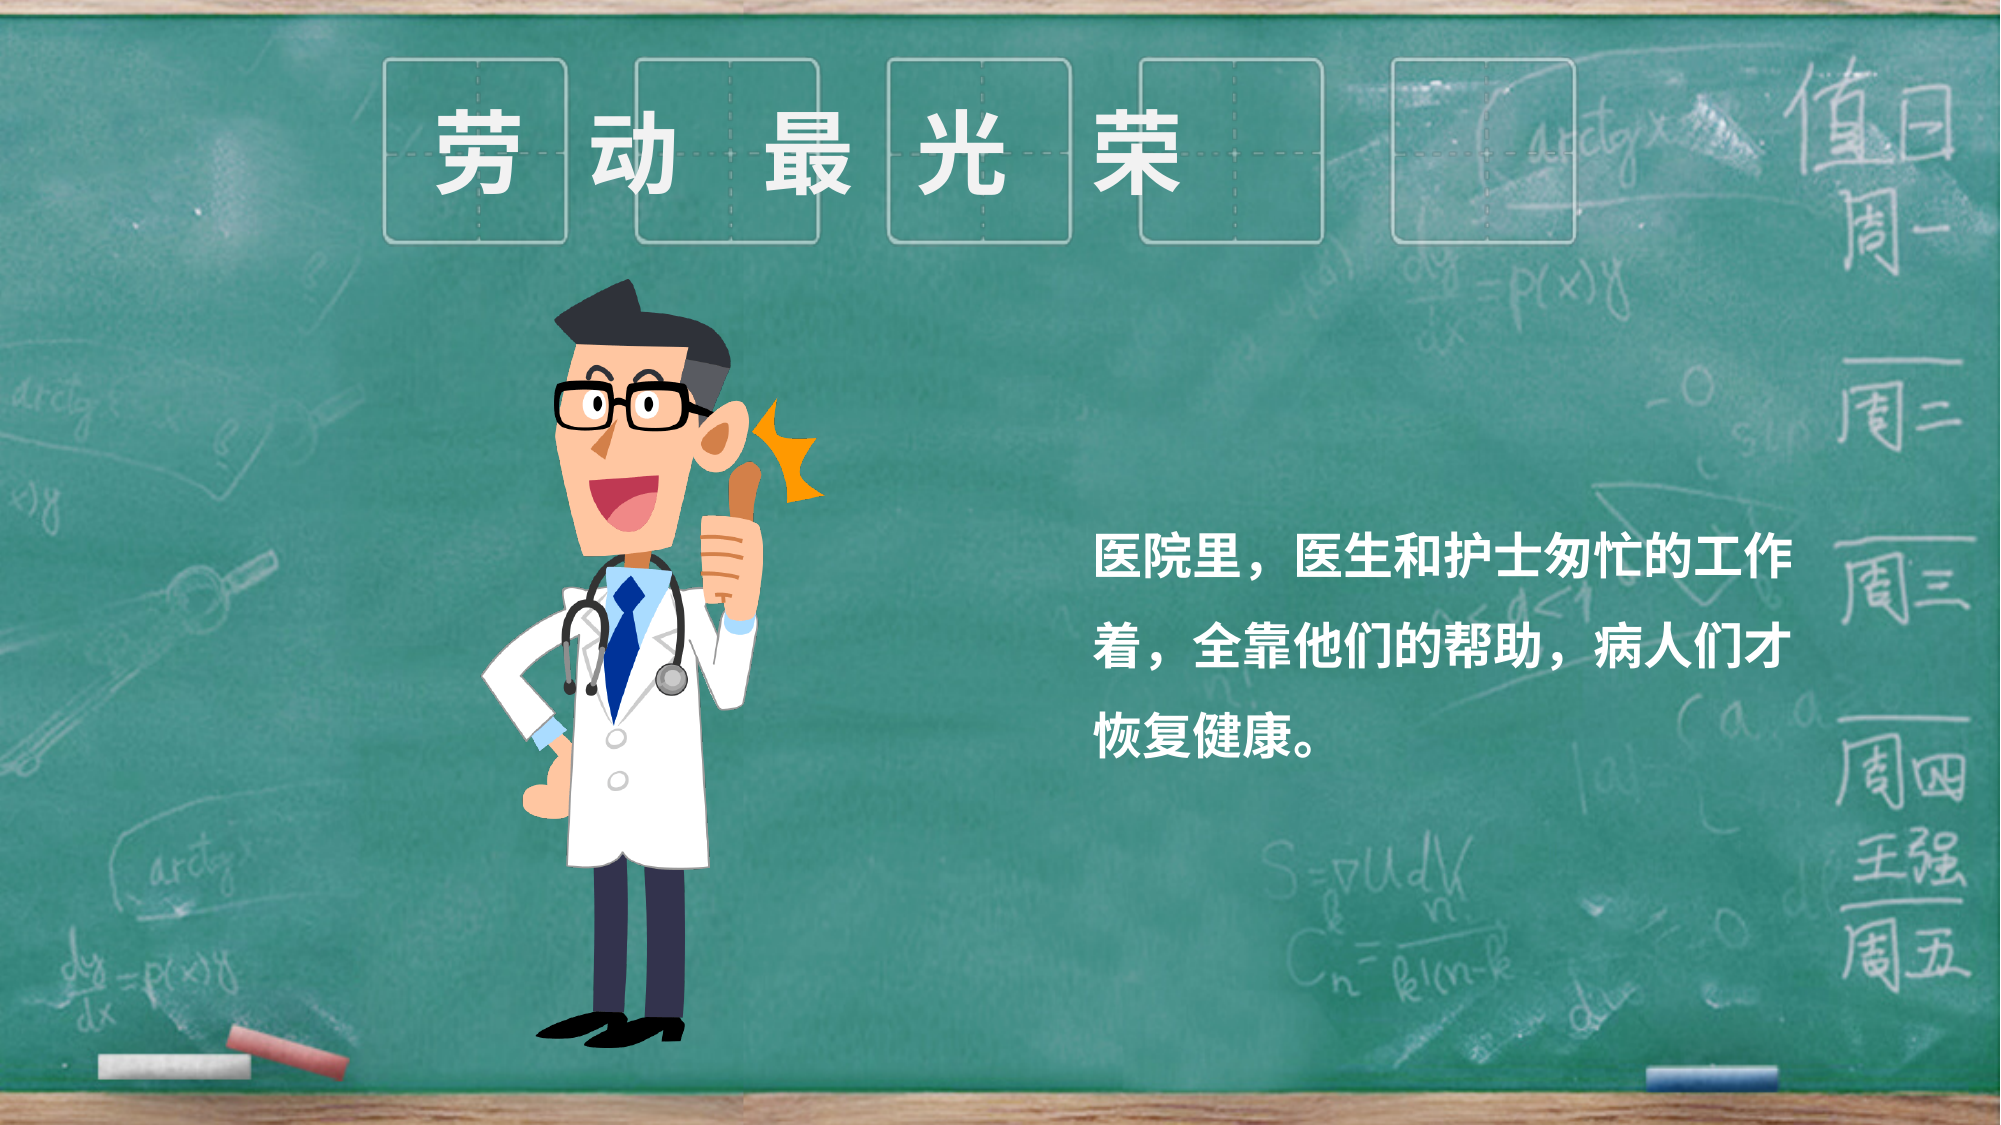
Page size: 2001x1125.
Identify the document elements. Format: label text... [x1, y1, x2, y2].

picture [0, 0, 2000, 1125]
text_box 医院里，医生和护士匆忙的工作着，全靠他们的帮助，病人们才恢复健康。 [1106, 413, 1833, 847]
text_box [380, 56, 1683, 247]
